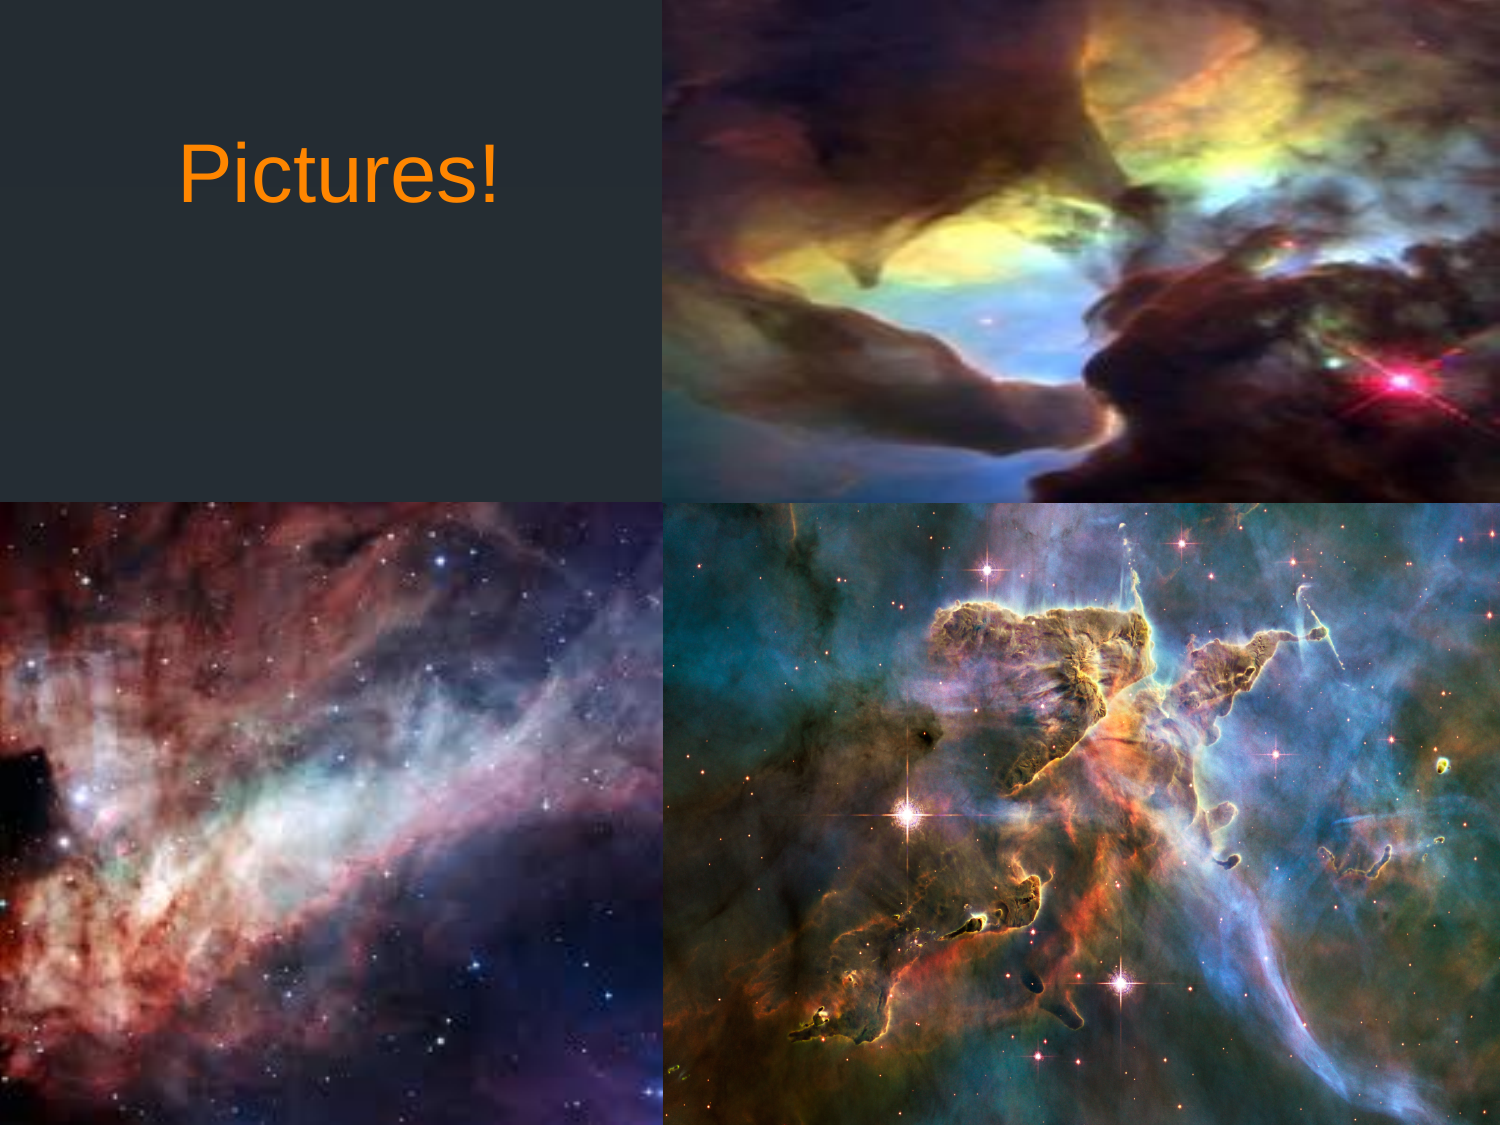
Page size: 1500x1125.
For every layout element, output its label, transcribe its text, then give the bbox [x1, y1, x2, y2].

title Pictures! [162, 37, 656, 227]
picture [0, 0, 1500, 1125]
